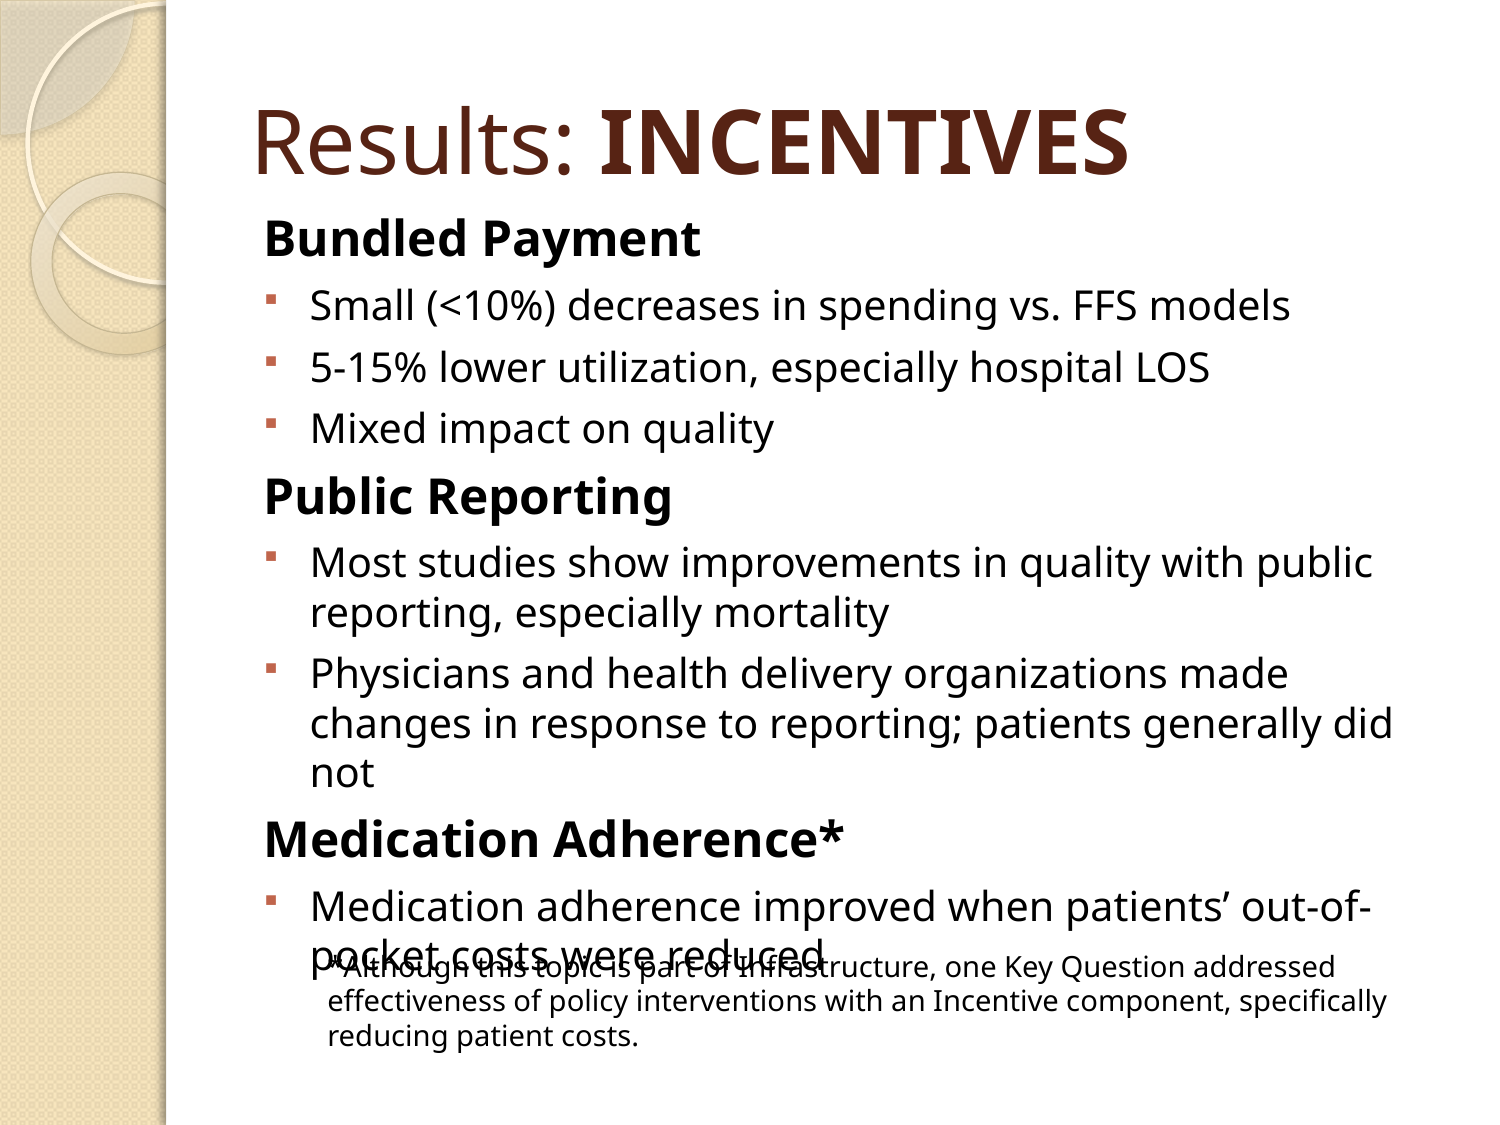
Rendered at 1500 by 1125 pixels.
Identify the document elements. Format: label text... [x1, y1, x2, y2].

text_box *Although this topic is part of Infrastructure, one Key Question addressed effectiveness of policy interventions with an Incentive component, specifically reducing patient costs. [312, 940, 1438, 1061]
list Bundled Payment Small (<10%) decreases in spending vs. FFS models 5-15% lower utilization, especially hospital LOS Mixed impact on quality Public Reporting Most studies show improvements in quality with public reporting, especially mortality Physicians and health delivery organizations made changes in response to reporting; patients generally did not Medication Adherence* Medication adherence improved when patients’ out-of-pocket costs were reduced [235, 200, 1466, 988]
title Results: Incentives [235, 45, 1466, 200]
